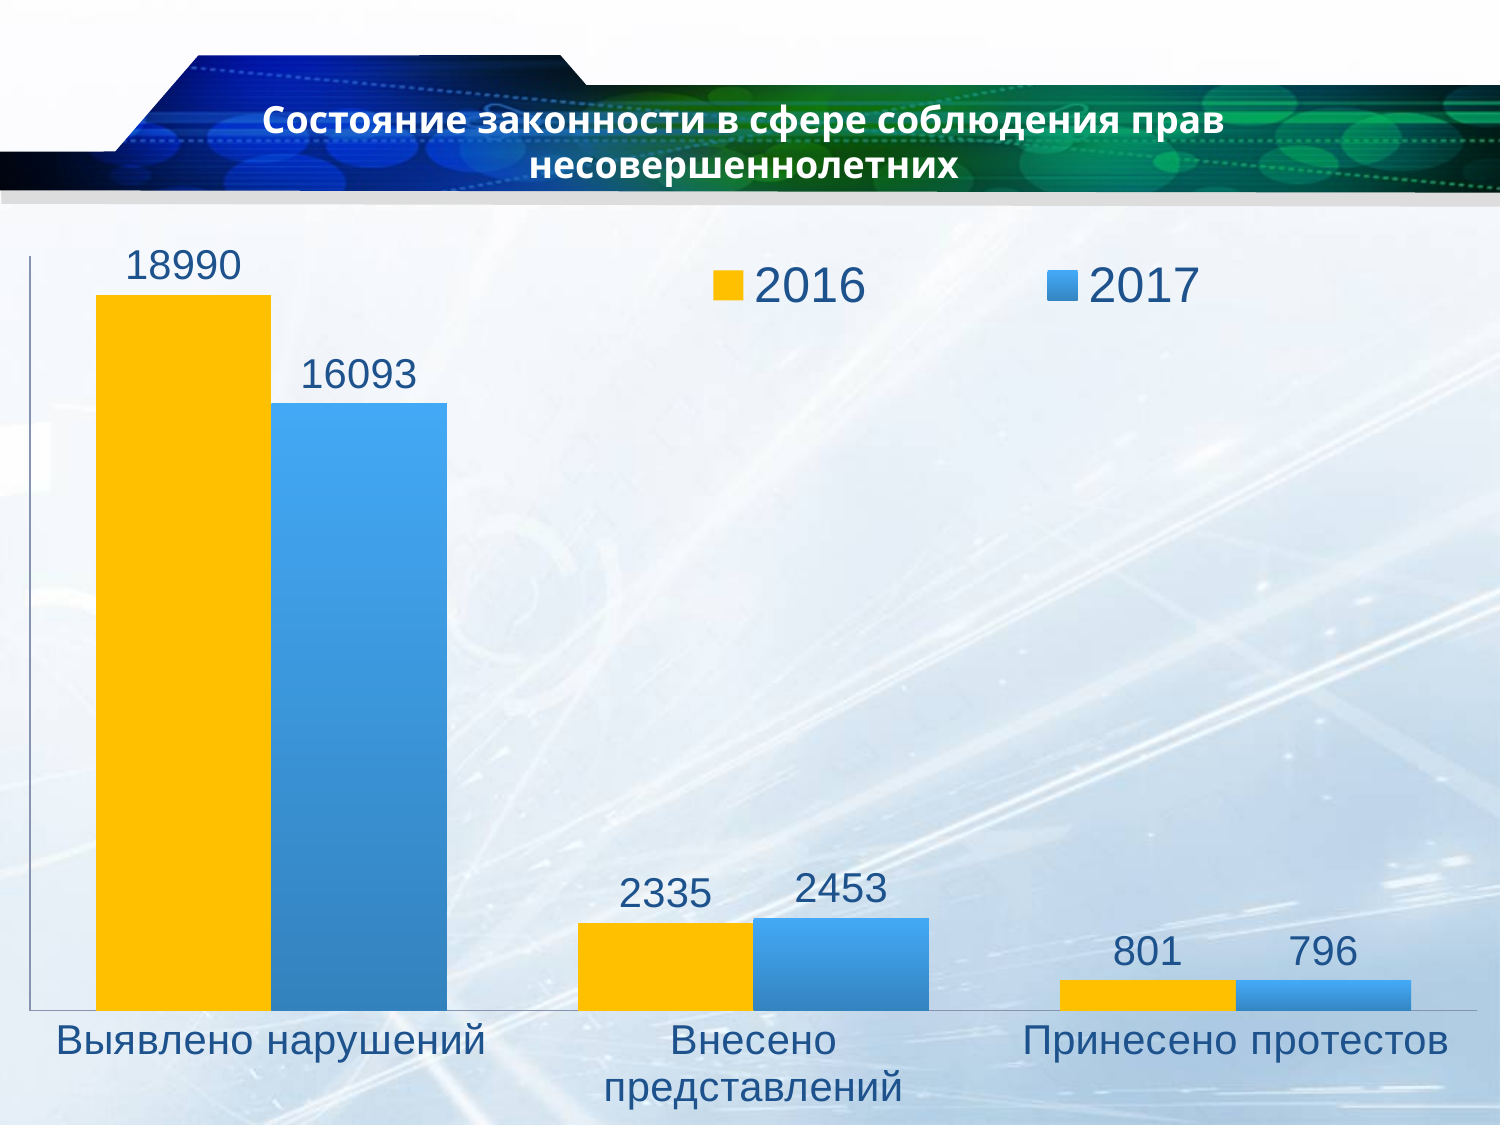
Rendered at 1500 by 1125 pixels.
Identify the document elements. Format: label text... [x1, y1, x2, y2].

picture [0, 0, 1500, 220]
title Состояние законности в сфере соблюдения прав несовершеннолетних [99, 94, 1388, 188]
chart [0, 220, 1500, 1125]
